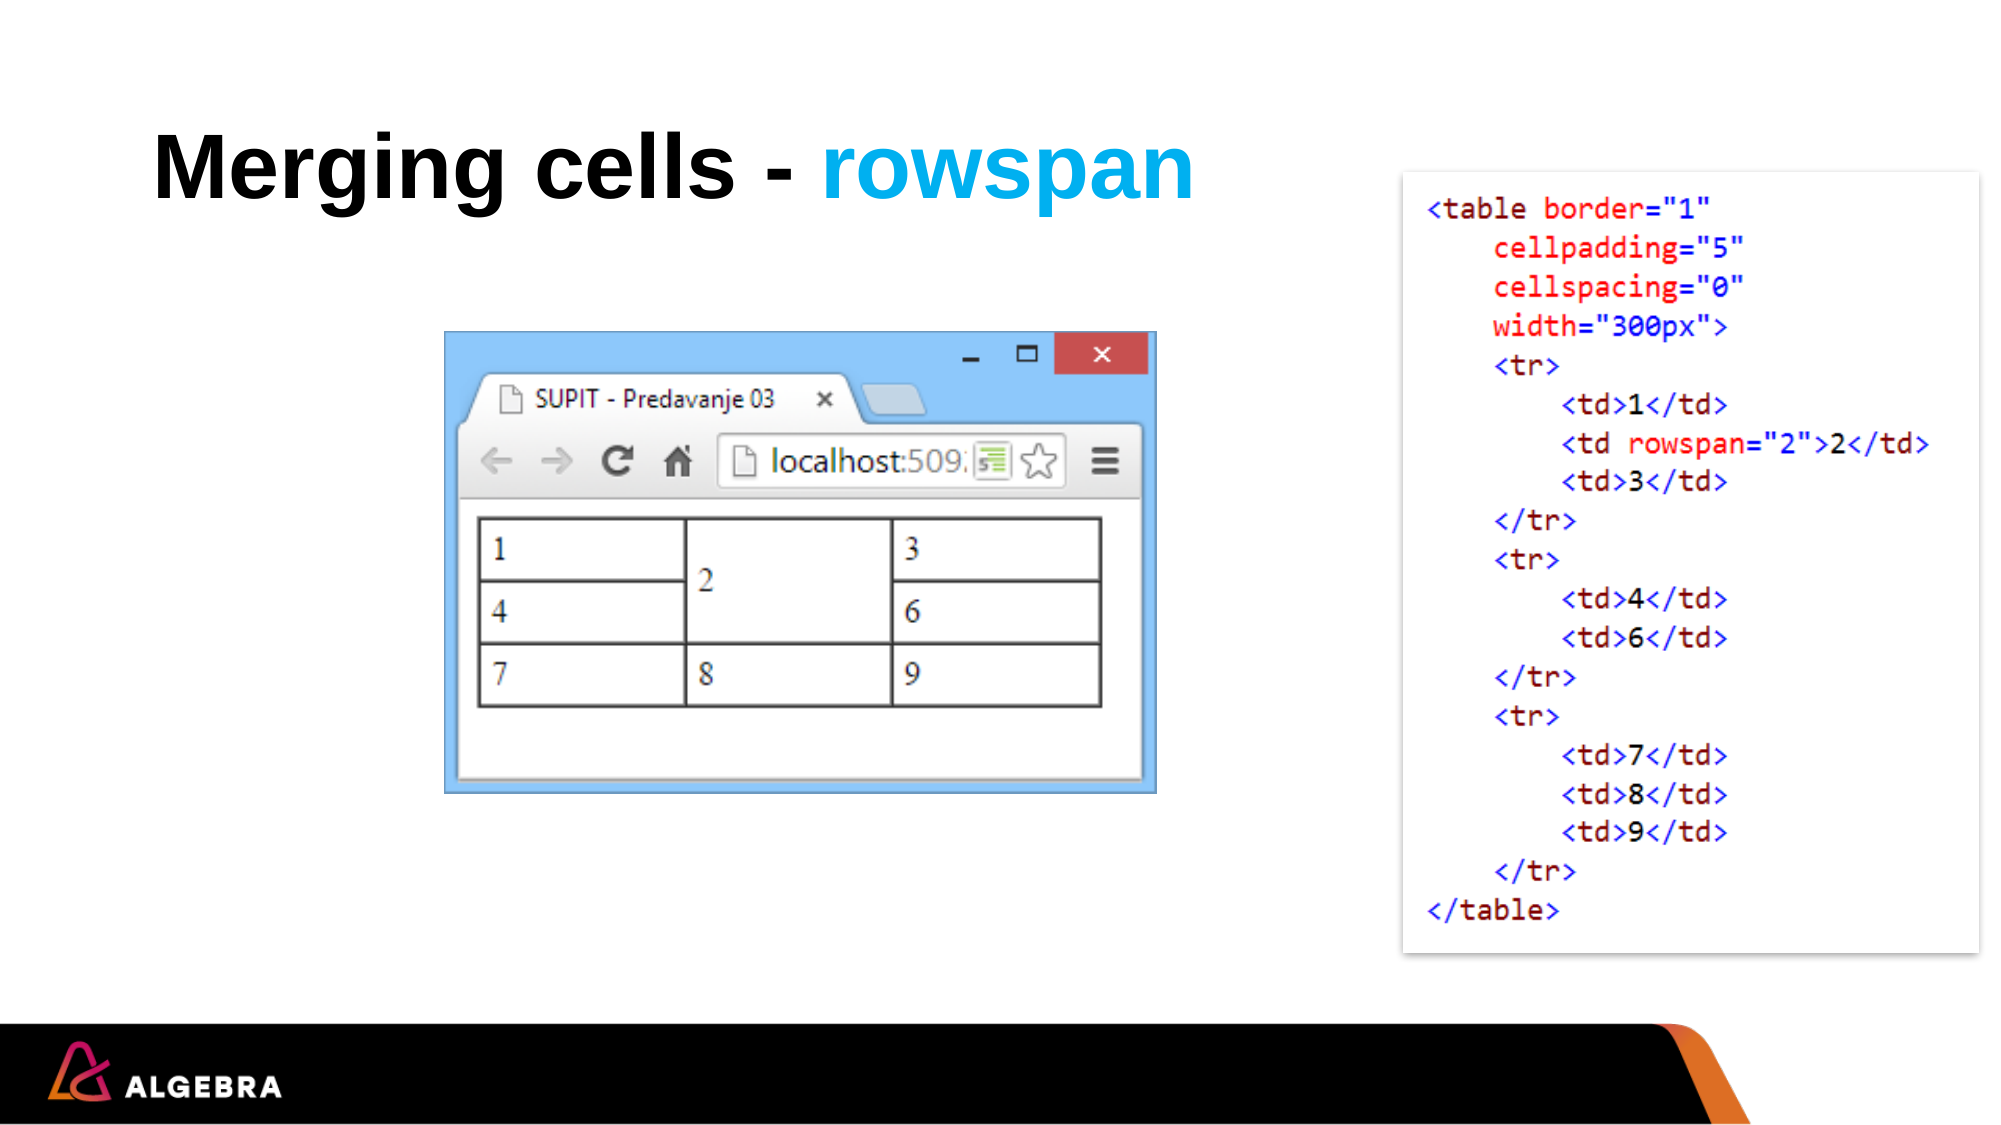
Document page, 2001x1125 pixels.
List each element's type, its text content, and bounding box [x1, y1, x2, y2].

picture [1417, 186, 1965, 939]
title Merging cells - rowspan [137, 59, 1863, 278]
picture [444, 331, 1157, 794]
picture [0, 1023, 1958, 1125]
